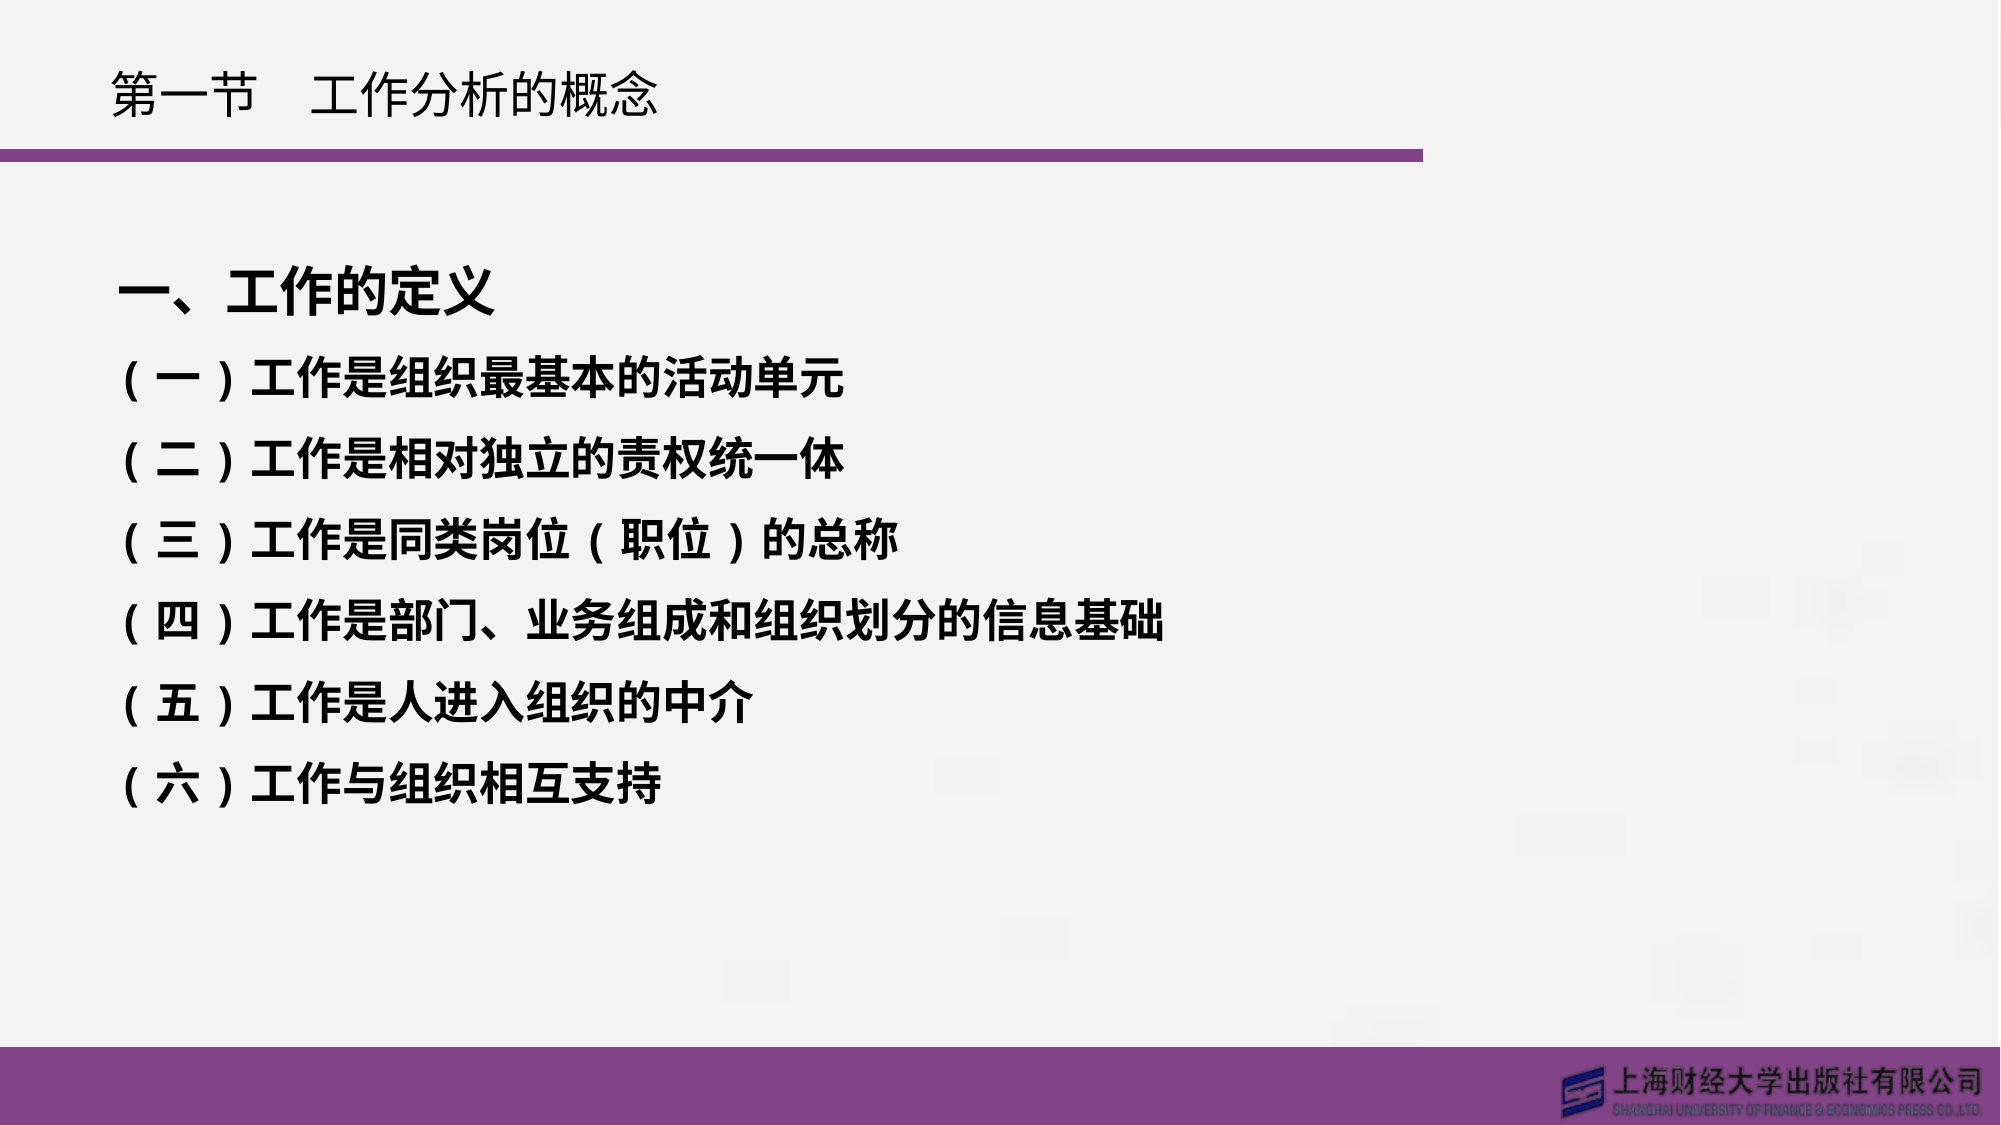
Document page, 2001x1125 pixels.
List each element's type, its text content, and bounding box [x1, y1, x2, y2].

list 一、工作的定义 (一)工作是组织最基本的活动单元 (二)工作是相对独立的责权统一体 (三)工作是同类岗位(职位)的总称 (四)工作是部门、业务组成和组织划分的信息基础 (五)工作是人进入组织的中介 (六)工作与组织相互支持 [102, 233, 1898, 1032]
picture [0, 0, 2001, 1125]
title 第一节 工作分析的概念 [94, 42, 1451, 146]
